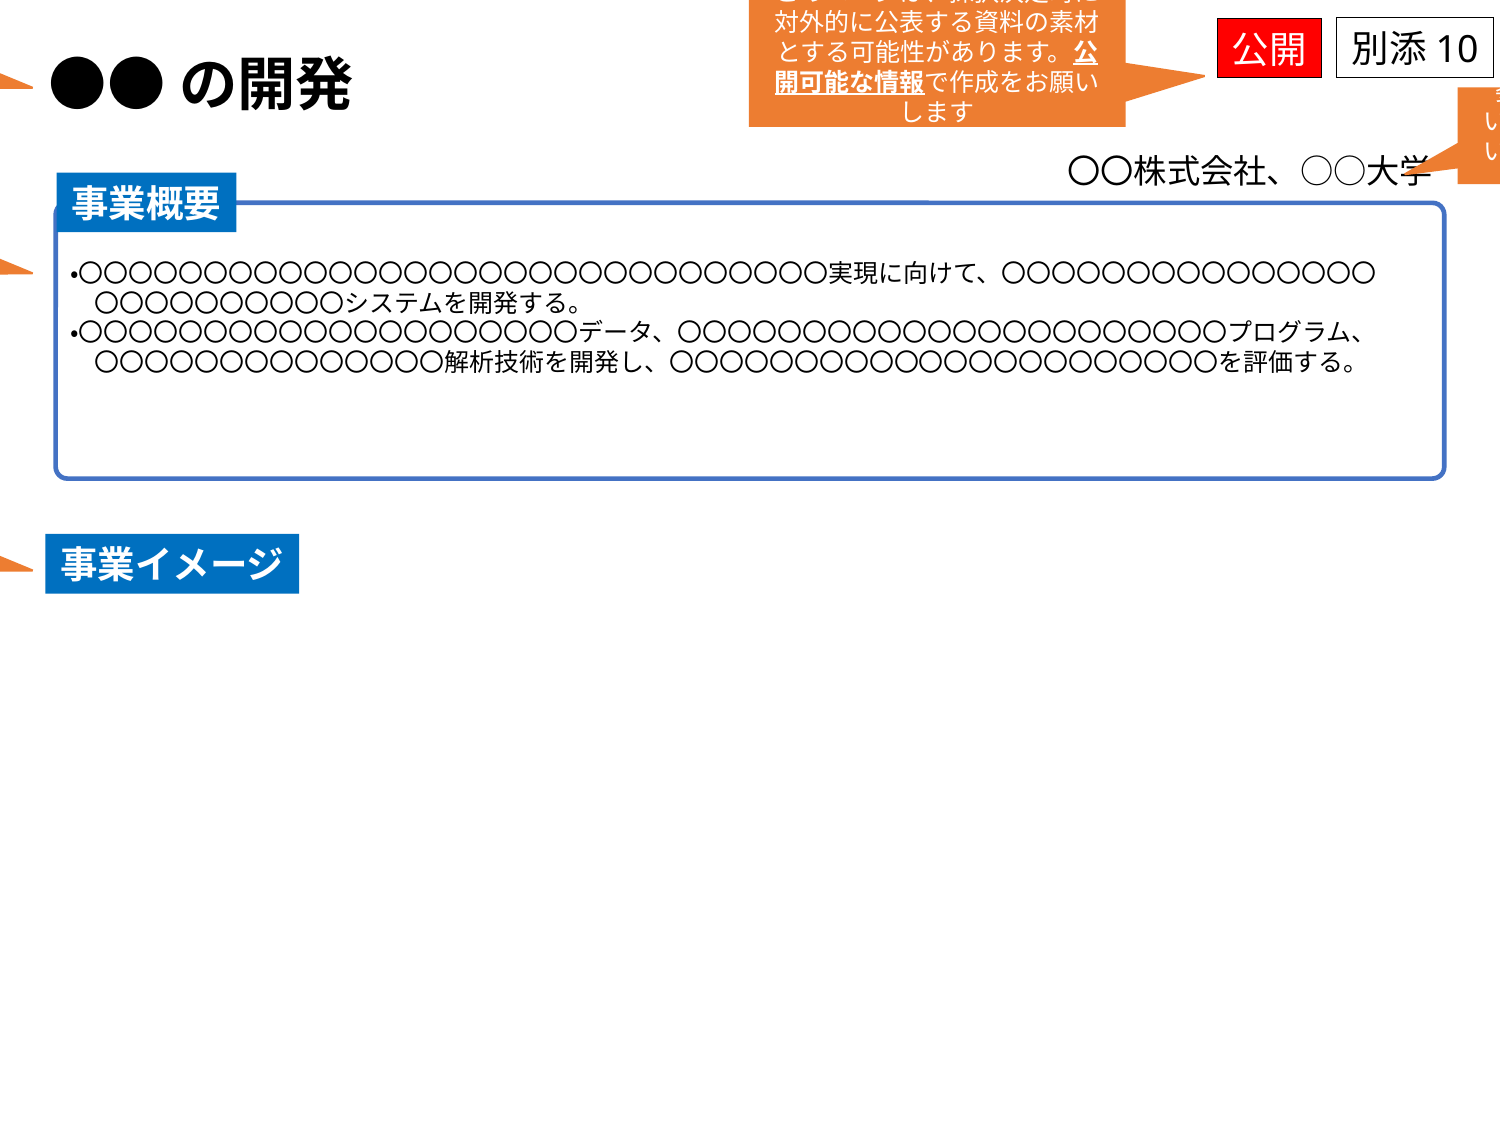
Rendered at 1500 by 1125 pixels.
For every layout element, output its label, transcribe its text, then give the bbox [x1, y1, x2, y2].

text_box 別添10 [1336, 17, 1494, 78]
text_box 提案内容を端的に表現する画を入れてください。 [0, 555, 34, 572]
text_box 公開 [1217, 18, 1322, 78]
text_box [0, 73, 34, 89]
text_box ・〇〇〇〇〇〇〇〇〇〇〇〇〇〇〇〇〇〇〇〇〇〇〇〇〇〇〇〇〇〇実現に向けて、〇〇〇〇〇〇〇〇〇〇〇〇〇〇〇〇〇〇〇〇〇〇〇〇〇システムを開発する。 ・〇〇〇〇〇〇〇〇〇〇〇〇〇〇〇〇〇〇〇〇データ、〇〇〇〇〇〇〇〇〇〇〇〇〇〇〇〇〇〇〇〇〇〇プログラム、〇〇〇〇〇〇〇〇〇〇〇〇〇〇解析技術を開発し、〇〇〇〇〇〇〇〇〇〇〇〇〇〇〇〇〇〇〇〇〇〇を評価する。 [55, 249, 1406, 385]
text_box 〇〇株式会社、○○大学 [1052, 142, 1467, 198]
text_box 事業イメージ [45, 533, 300, 594]
text_box [54, 201, 1446, 480]
text_box 提案内容の概要を記載してください。 [0, 258, 34, 275]
text_box 委託先（再委託先を含まない）助成先（委託先を踏まない）となる予定の法人を記載ください [1404, 87, 1500, 185]
text_box 事業概要 [56, 172, 237, 233]
text_box ●●の開発 [34, 39, 369, 125]
text_box このページは、採択決定時に対外的に公表する資料の素材とする可能性があります。公開可能な情報で作成をお願いします [748, 0, 1205, 127]
